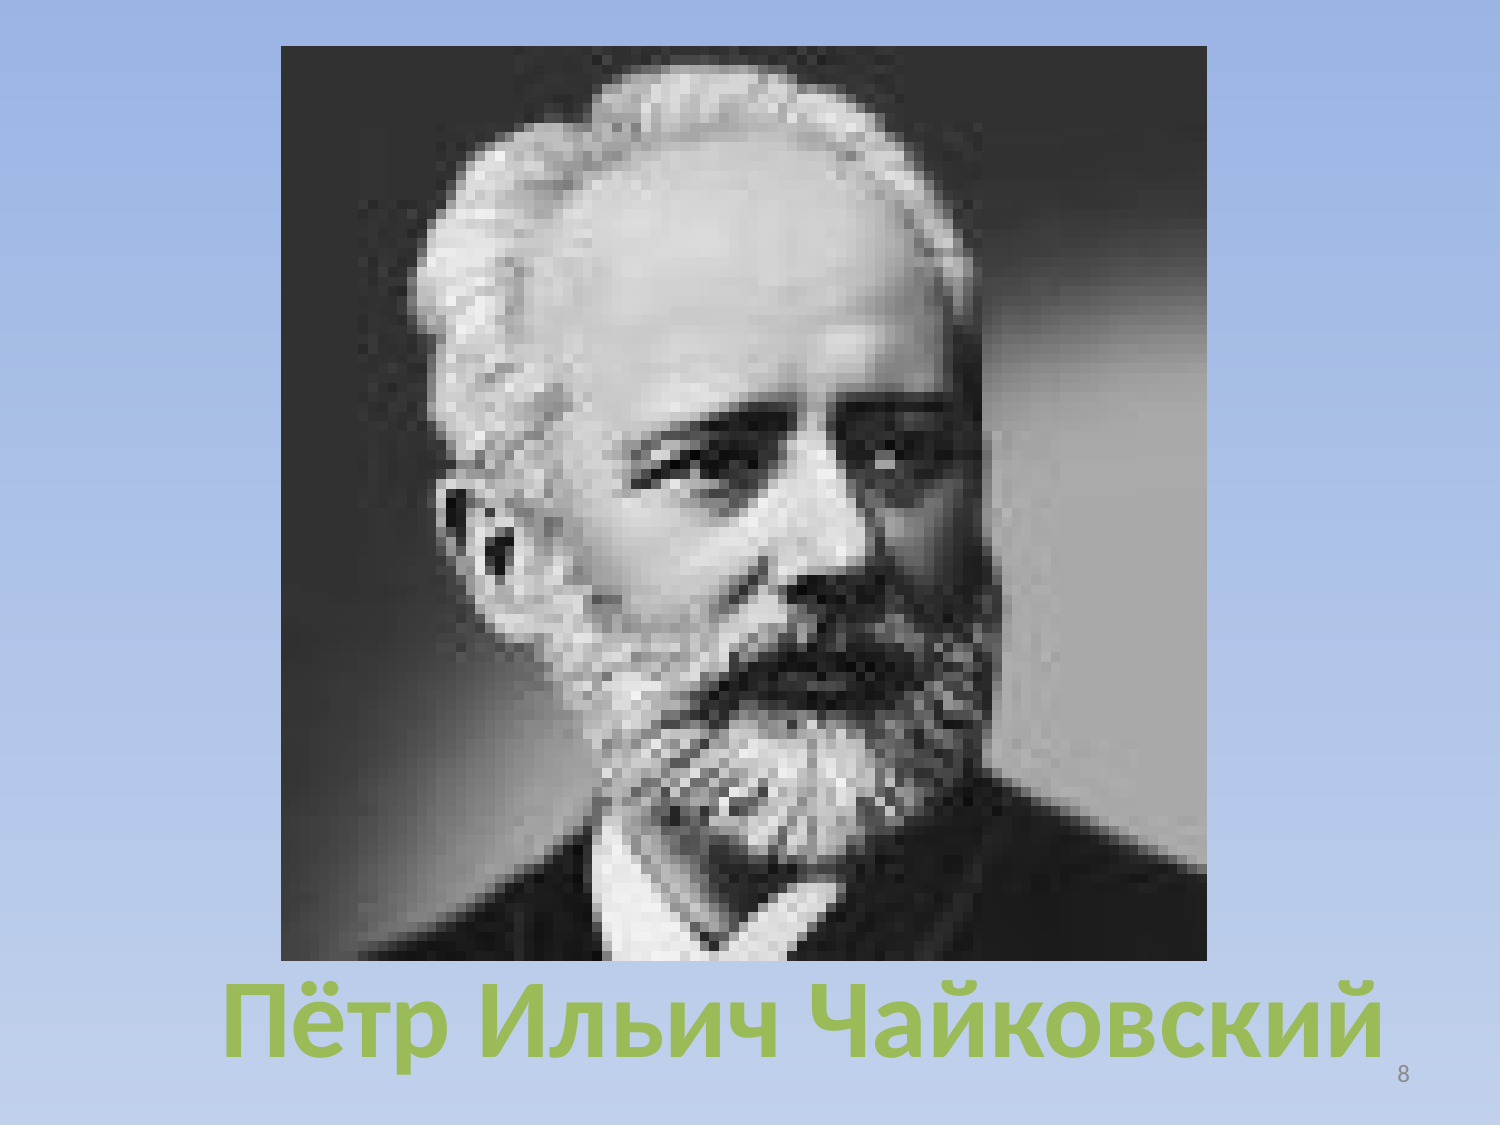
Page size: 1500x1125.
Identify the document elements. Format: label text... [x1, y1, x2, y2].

picture [280, 46, 1208, 962]
slide_number 8 [1074, 1042, 1425, 1103]
text_box Пётр Ильич Чайковский [205, 937, 1403, 1088]
